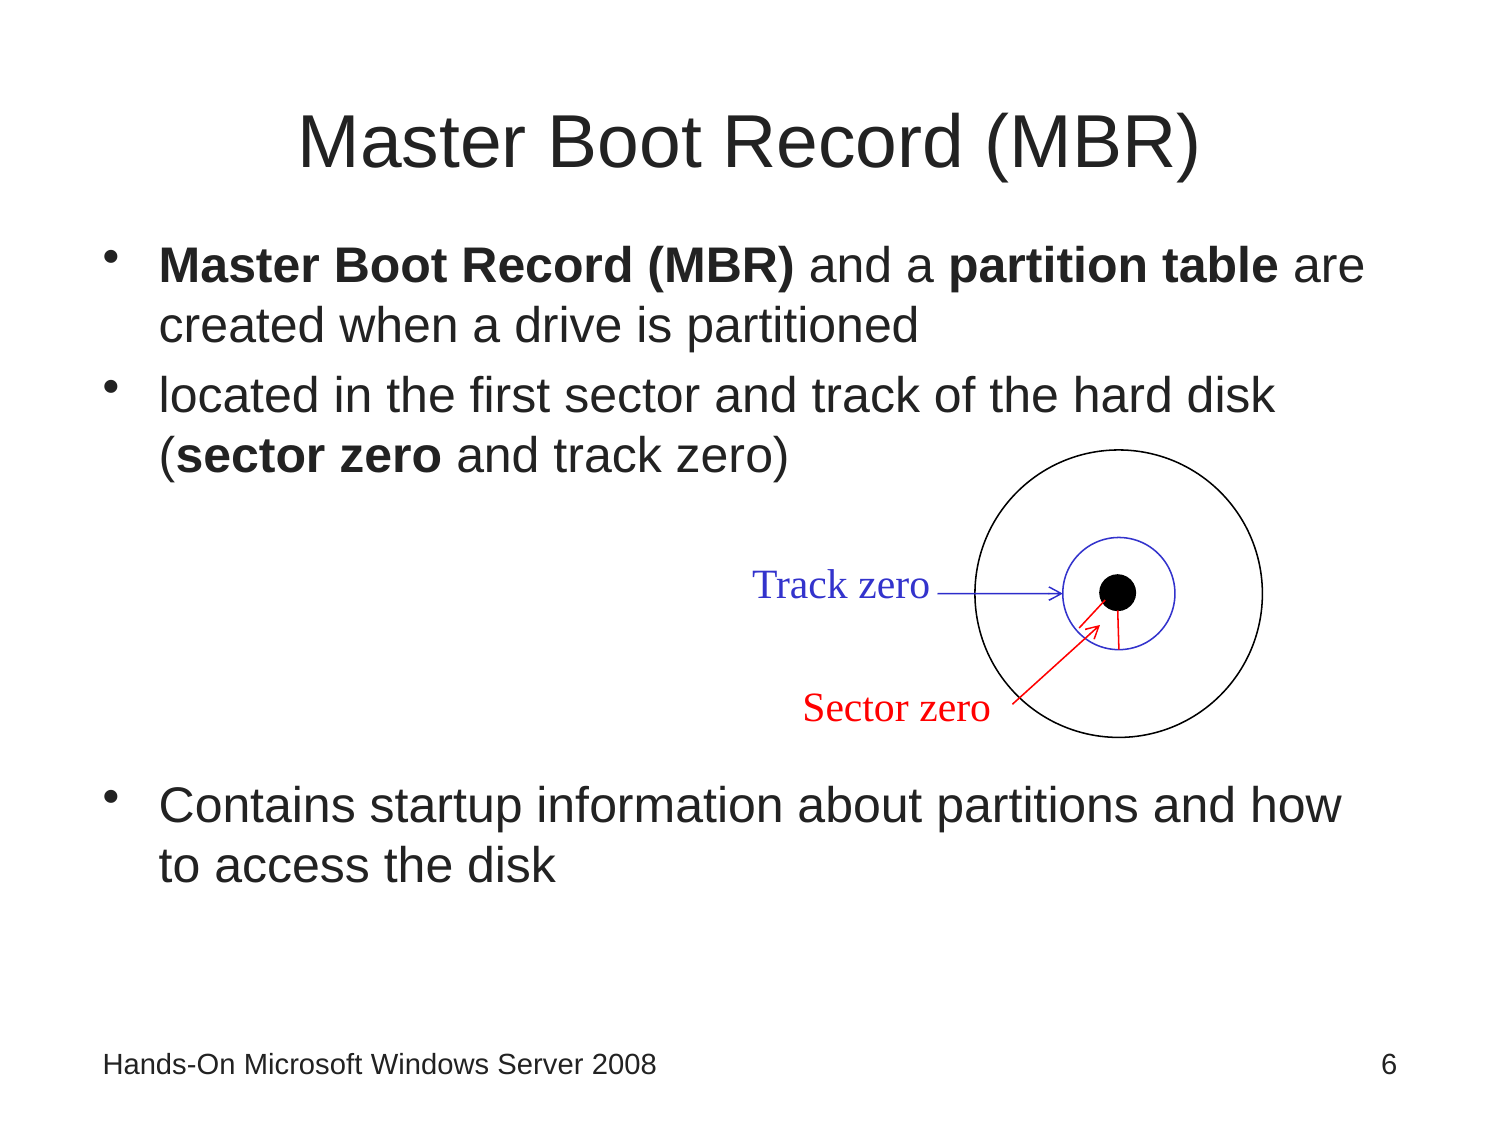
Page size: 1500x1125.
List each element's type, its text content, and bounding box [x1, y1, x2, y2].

text_box Sector zero [787, 671, 1013, 737]
text_box [974, 449, 1263, 738]
text_box [1062, 537, 1175, 650]
list Master Boot Record (MBR) and a partition table are created when a drive is partitioned located in the first sector and track of the hard disk (sector zero and track zero) Contains startup information about partitions and how to access the disk [87, 224, 1413, 1026]
footer Hands-On Microsoft Windows Server 2008 [87, 1037, 1051, 1101]
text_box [1078, 599, 1106, 629]
text_box Track zero [737, 549, 963, 615]
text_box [1012, 624, 1101, 705]
title Master Boot Record (MBR) [87, 62, 1413, 213]
slide_number 6 [1074, 1037, 1413, 1101]
